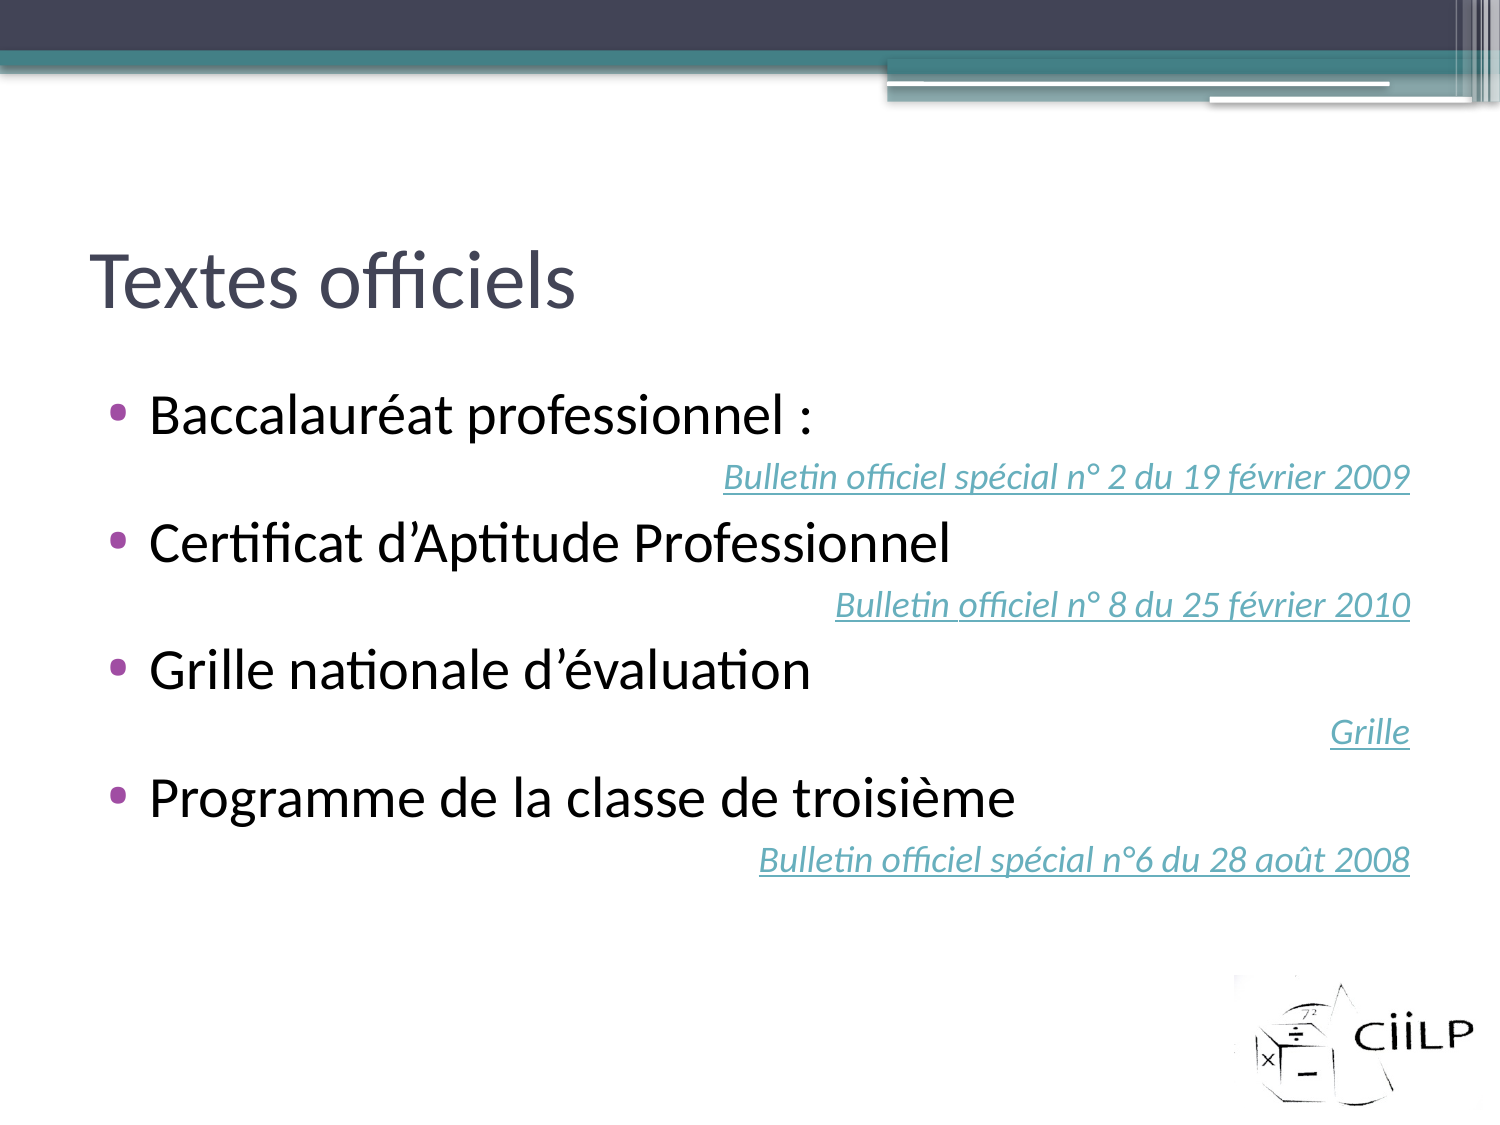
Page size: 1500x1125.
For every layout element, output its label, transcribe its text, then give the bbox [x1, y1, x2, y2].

title Textes officiels [75, 187, 1425, 363]
picture [1233, 975, 1483, 1110]
list Baccalauréat professionnel : Bulletin officiel spécial n° 2 du 19 février 2009 Certificat d’Aptitude Professionnel Bulletin officiel n° 8 du 25 février 2010 Grille nationale d’évaluation Grille Programme de la classe de troisième Bulletin officiel spécial n°6 du 28 août 2008 [75, 368, 1425, 1079]
